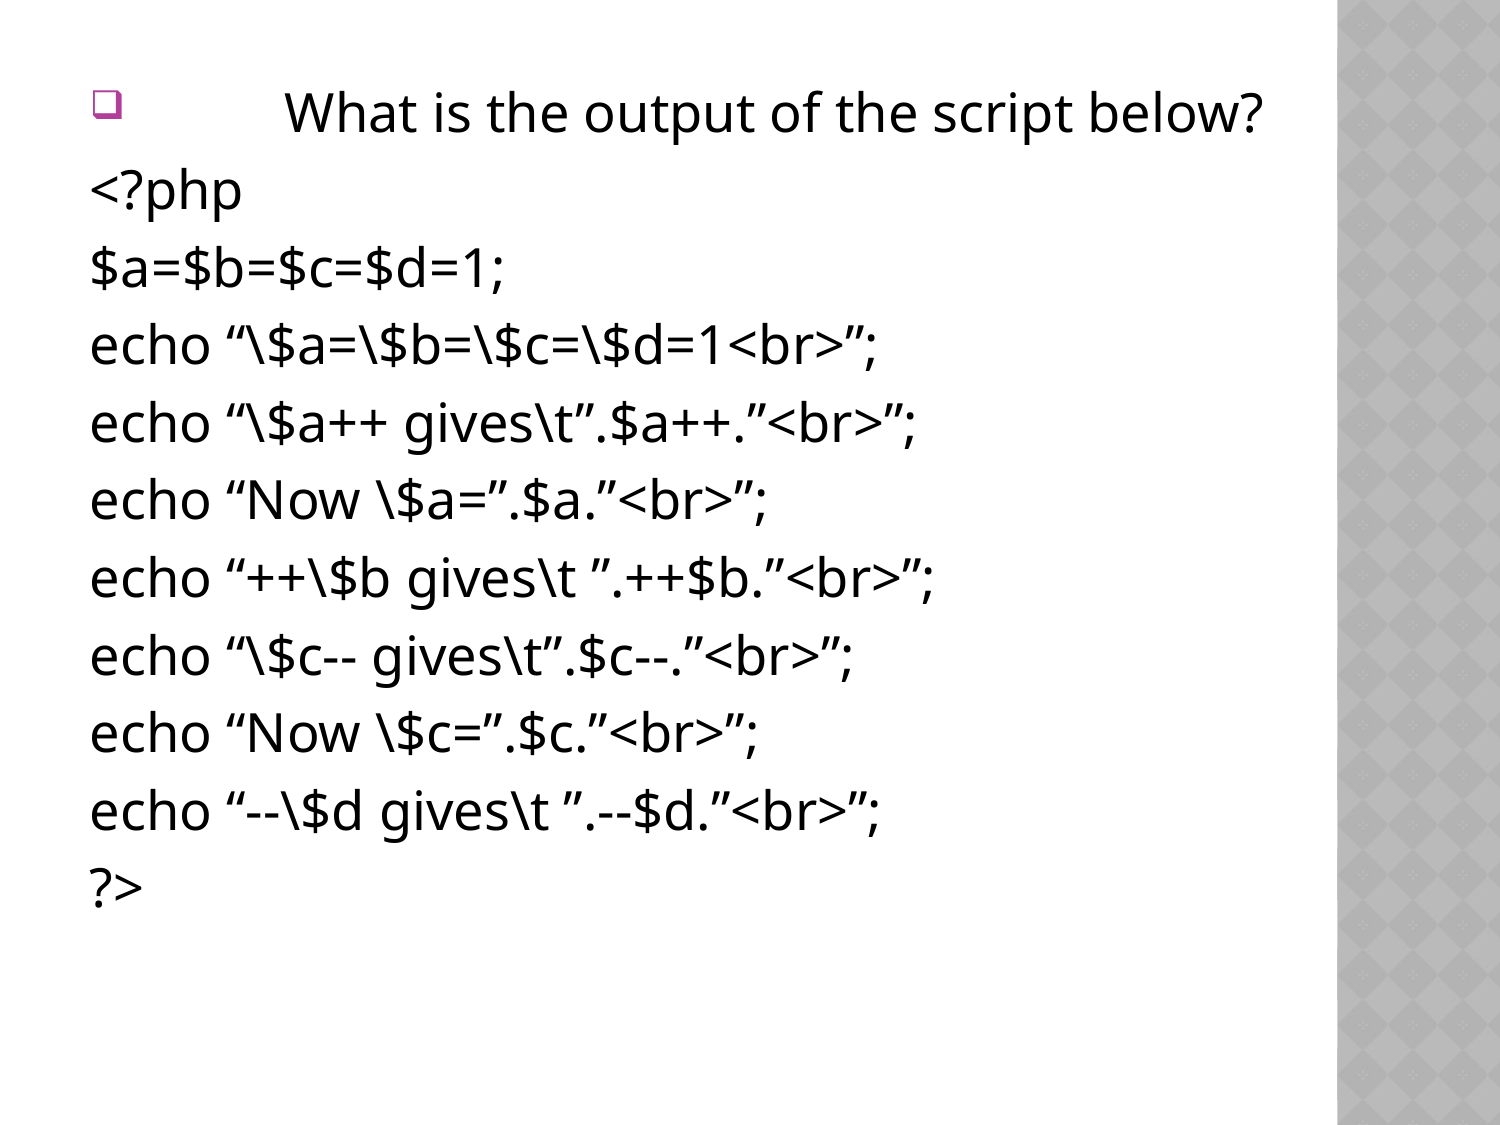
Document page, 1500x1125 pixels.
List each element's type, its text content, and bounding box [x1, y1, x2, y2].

list What is the output of the script below? <?php $a=$b=$c=$d=1; echo “\$a=\$b=\$c=\$d=1<br>”; echo “\$a++ gives\t”.$a++.”<br>”; echo “Now \$a=”.$a.”<br>”; echo “++\$b gives\t ”.++$b.”<br>”; echo “\$c-- gives\t”.$c--.”<br>”; echo “Now \$c=”.$c.”<br>”; echo “--\$d gives\t ”.--$d.”<br>”; ?> [75, 70, 1425, 1005]
